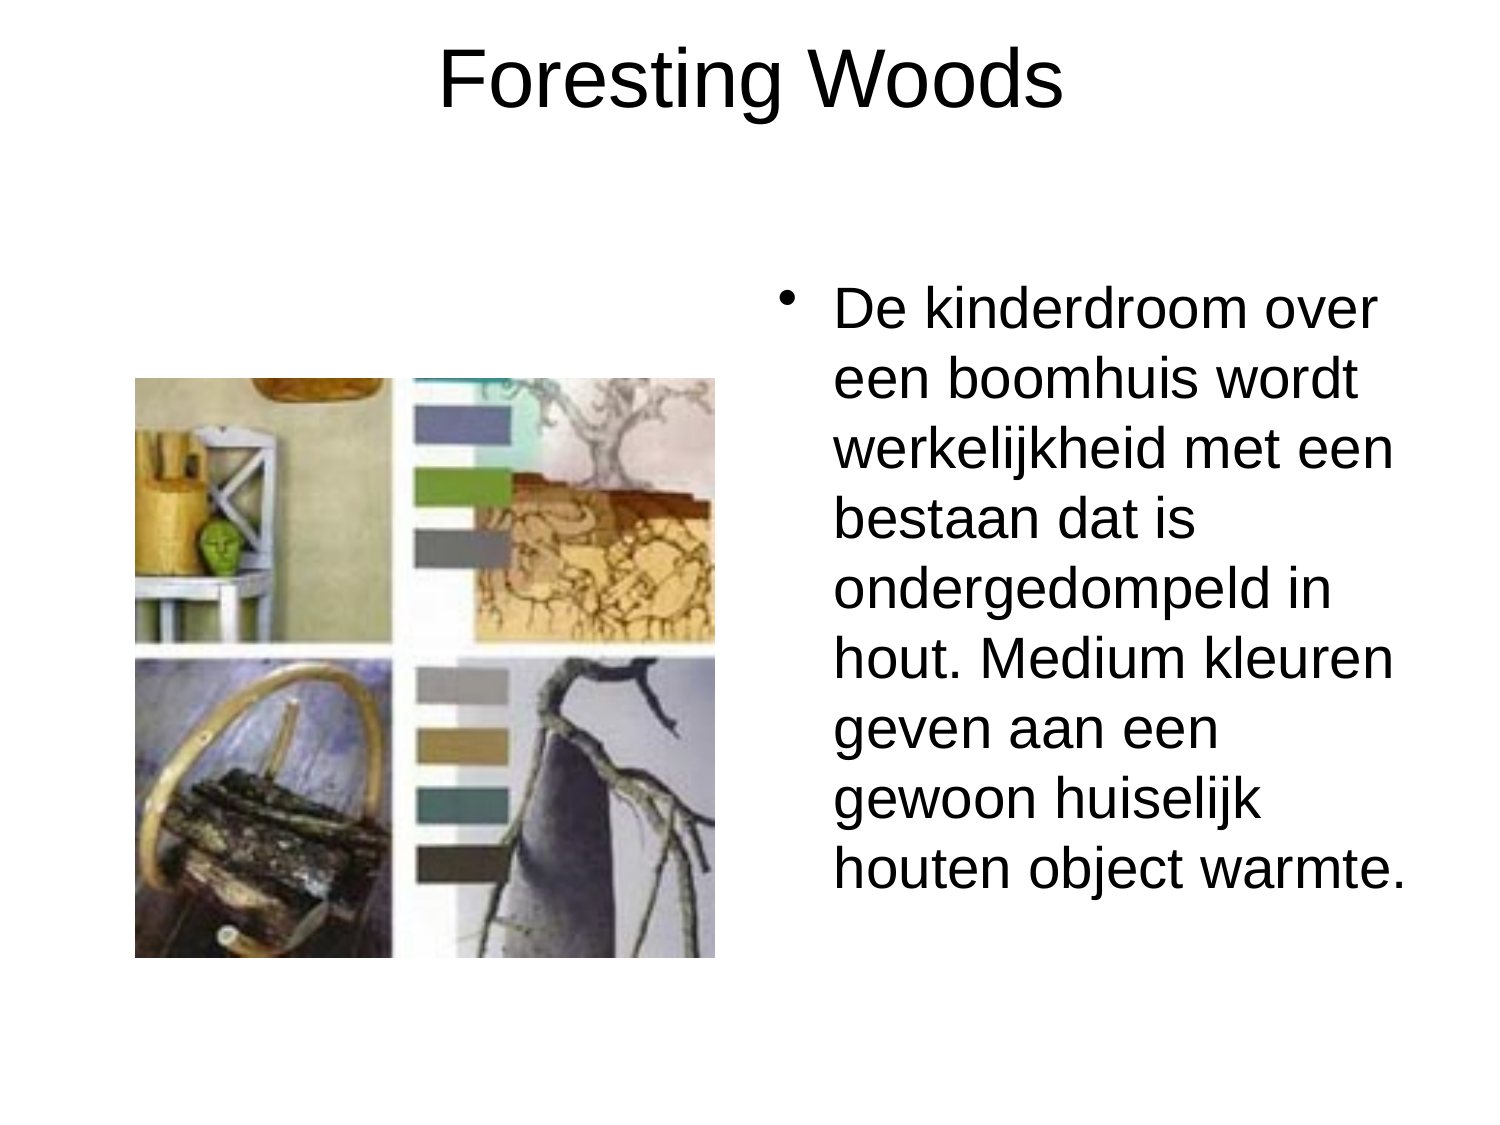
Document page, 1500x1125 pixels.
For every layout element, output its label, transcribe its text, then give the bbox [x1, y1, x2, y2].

list De kinderdroom over een boomhuis wordt werkelijkheid met een bestaan dat is ondergedompeld in hout. Medium kleuren geven aan een gewoon huiselijk houten object warmte. [762, 262, 1426, 1006]
picture [135, 378, 715, 959]
title Foresting Woods [76, 30, 1427, 219]
